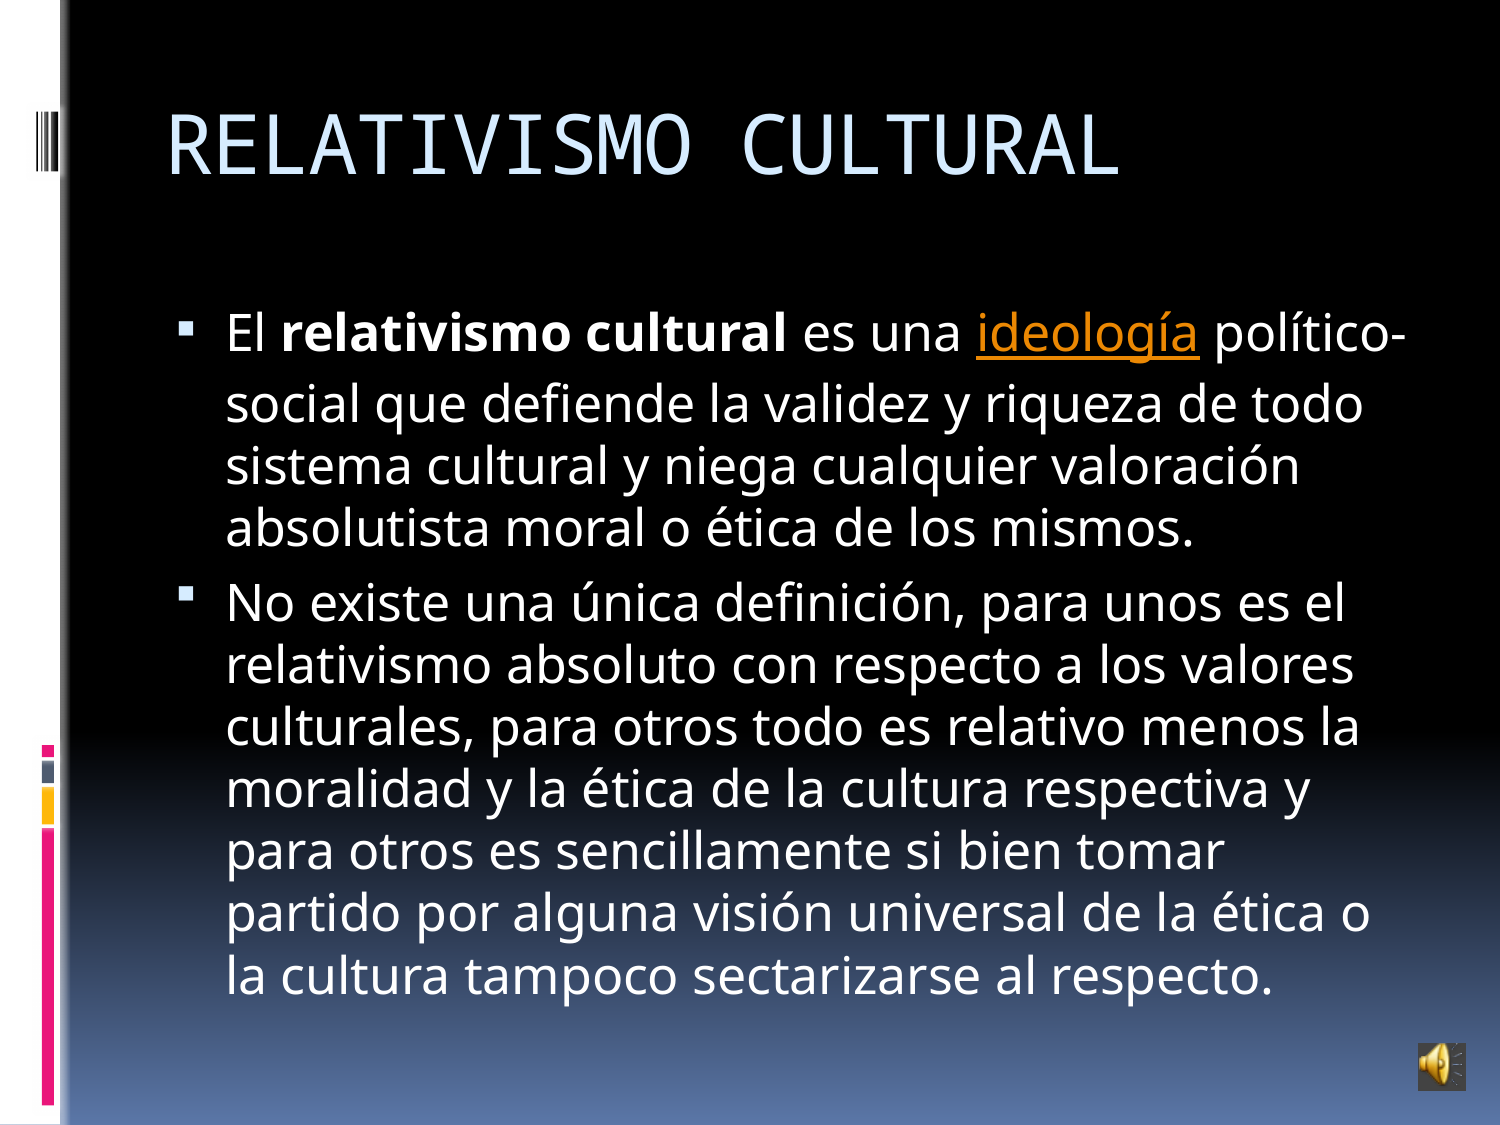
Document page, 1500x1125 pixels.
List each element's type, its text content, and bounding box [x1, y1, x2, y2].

list El relativismo cultural es una ideología político-social que defiende la validez y riqueza de todo sistema cultural y niega cualquier valoración absolutista moral o ética de los mismos. No existe una única definición, para unos es el relativismo absoluto con respecto a los valores culturales, para otros todo es relativo menos la moralidad y la ética de la cultura respectiva y para otros es sencillamente si bien tomar partido por alguna visión universal de la ética o la cultura tampoco sectarizarse al respecto. [150, 292, 1425, 1043]
picture [1416, 1041, 1468, 1093]
title RELATIVISMO CULTURAL [150, 83, 1425, 234]
